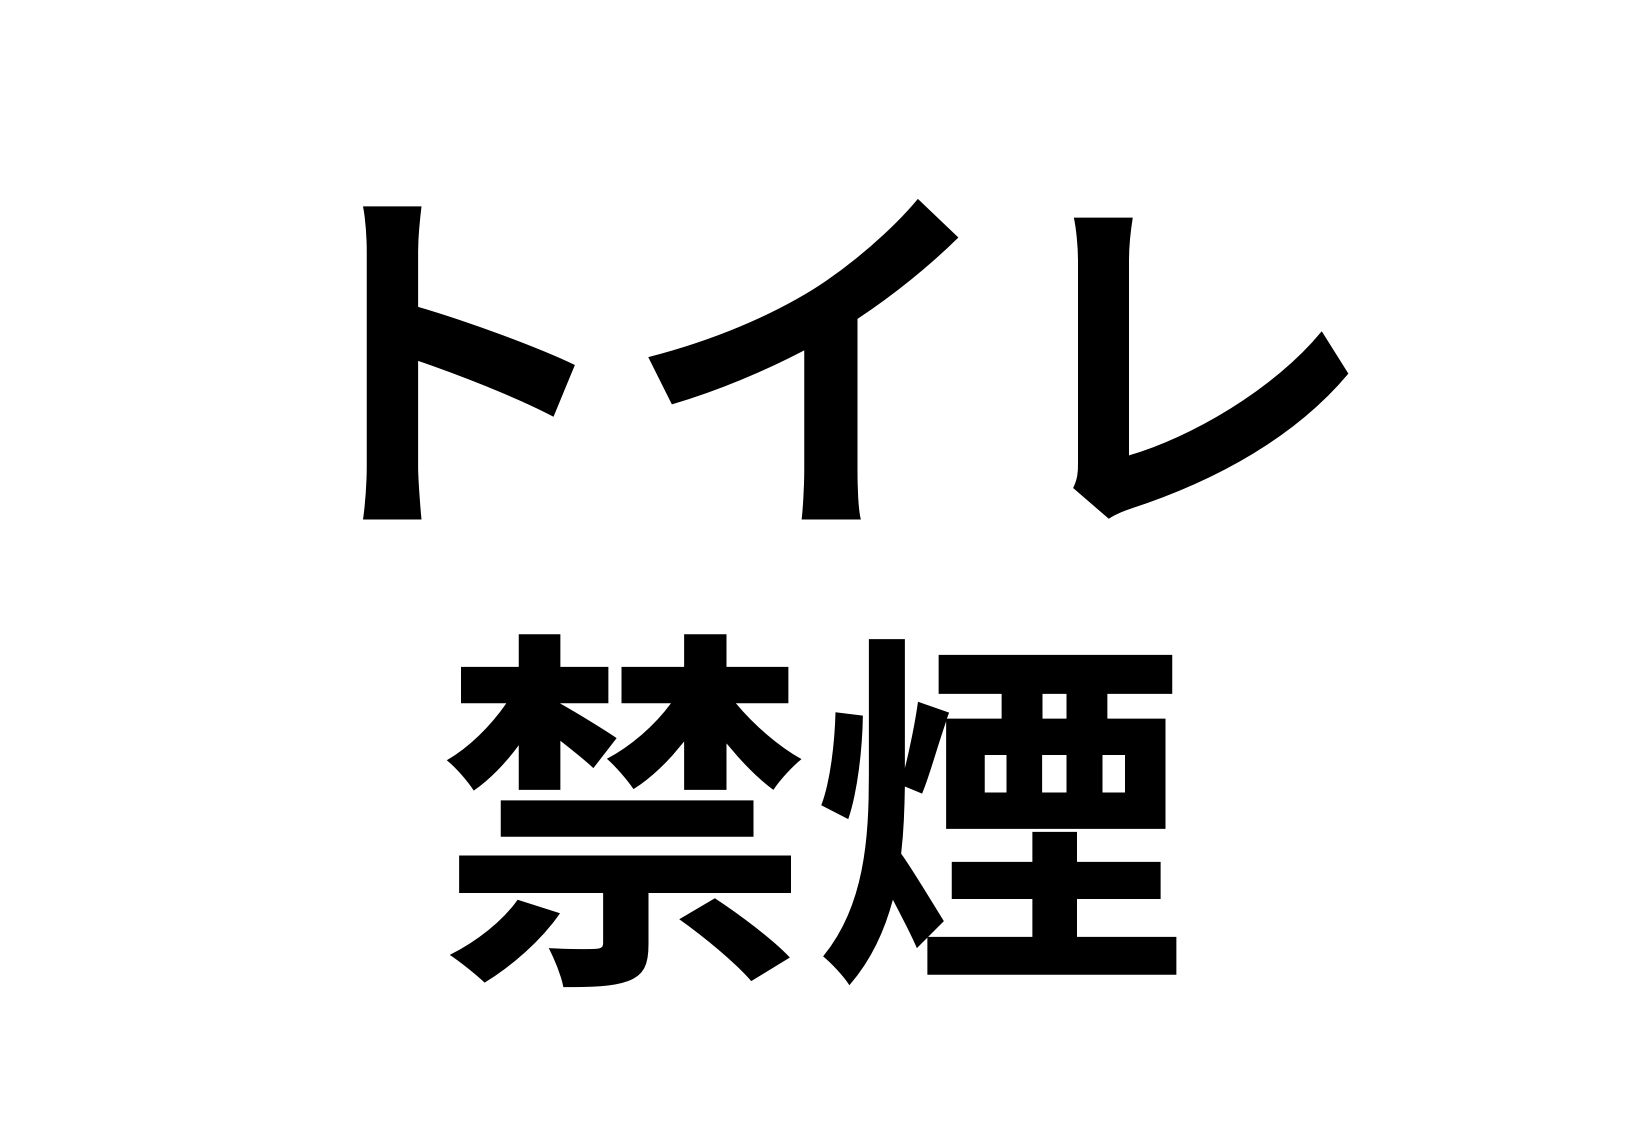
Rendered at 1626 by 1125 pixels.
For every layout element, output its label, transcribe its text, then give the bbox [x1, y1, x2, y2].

text_box トイレ 禁煙 [0, 121, 1625, 1036]
